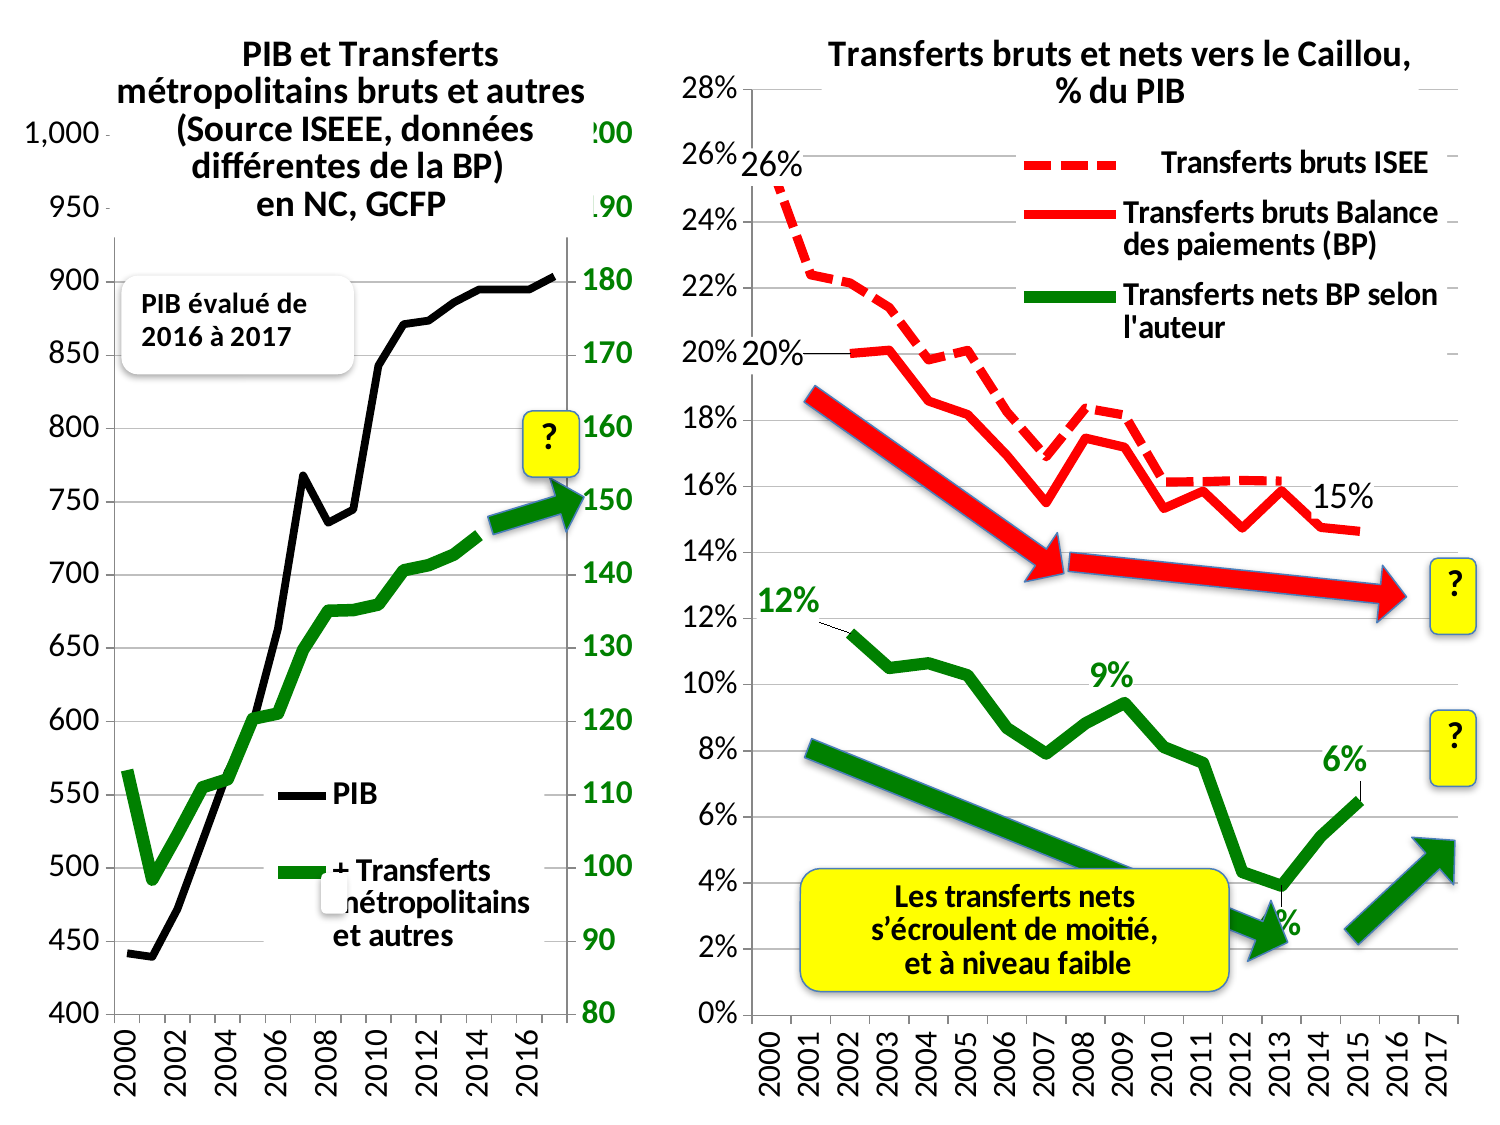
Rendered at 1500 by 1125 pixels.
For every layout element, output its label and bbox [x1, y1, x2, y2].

chart [0, 26, 657, 1109]
chart [680, 26, 1484, 1109]
